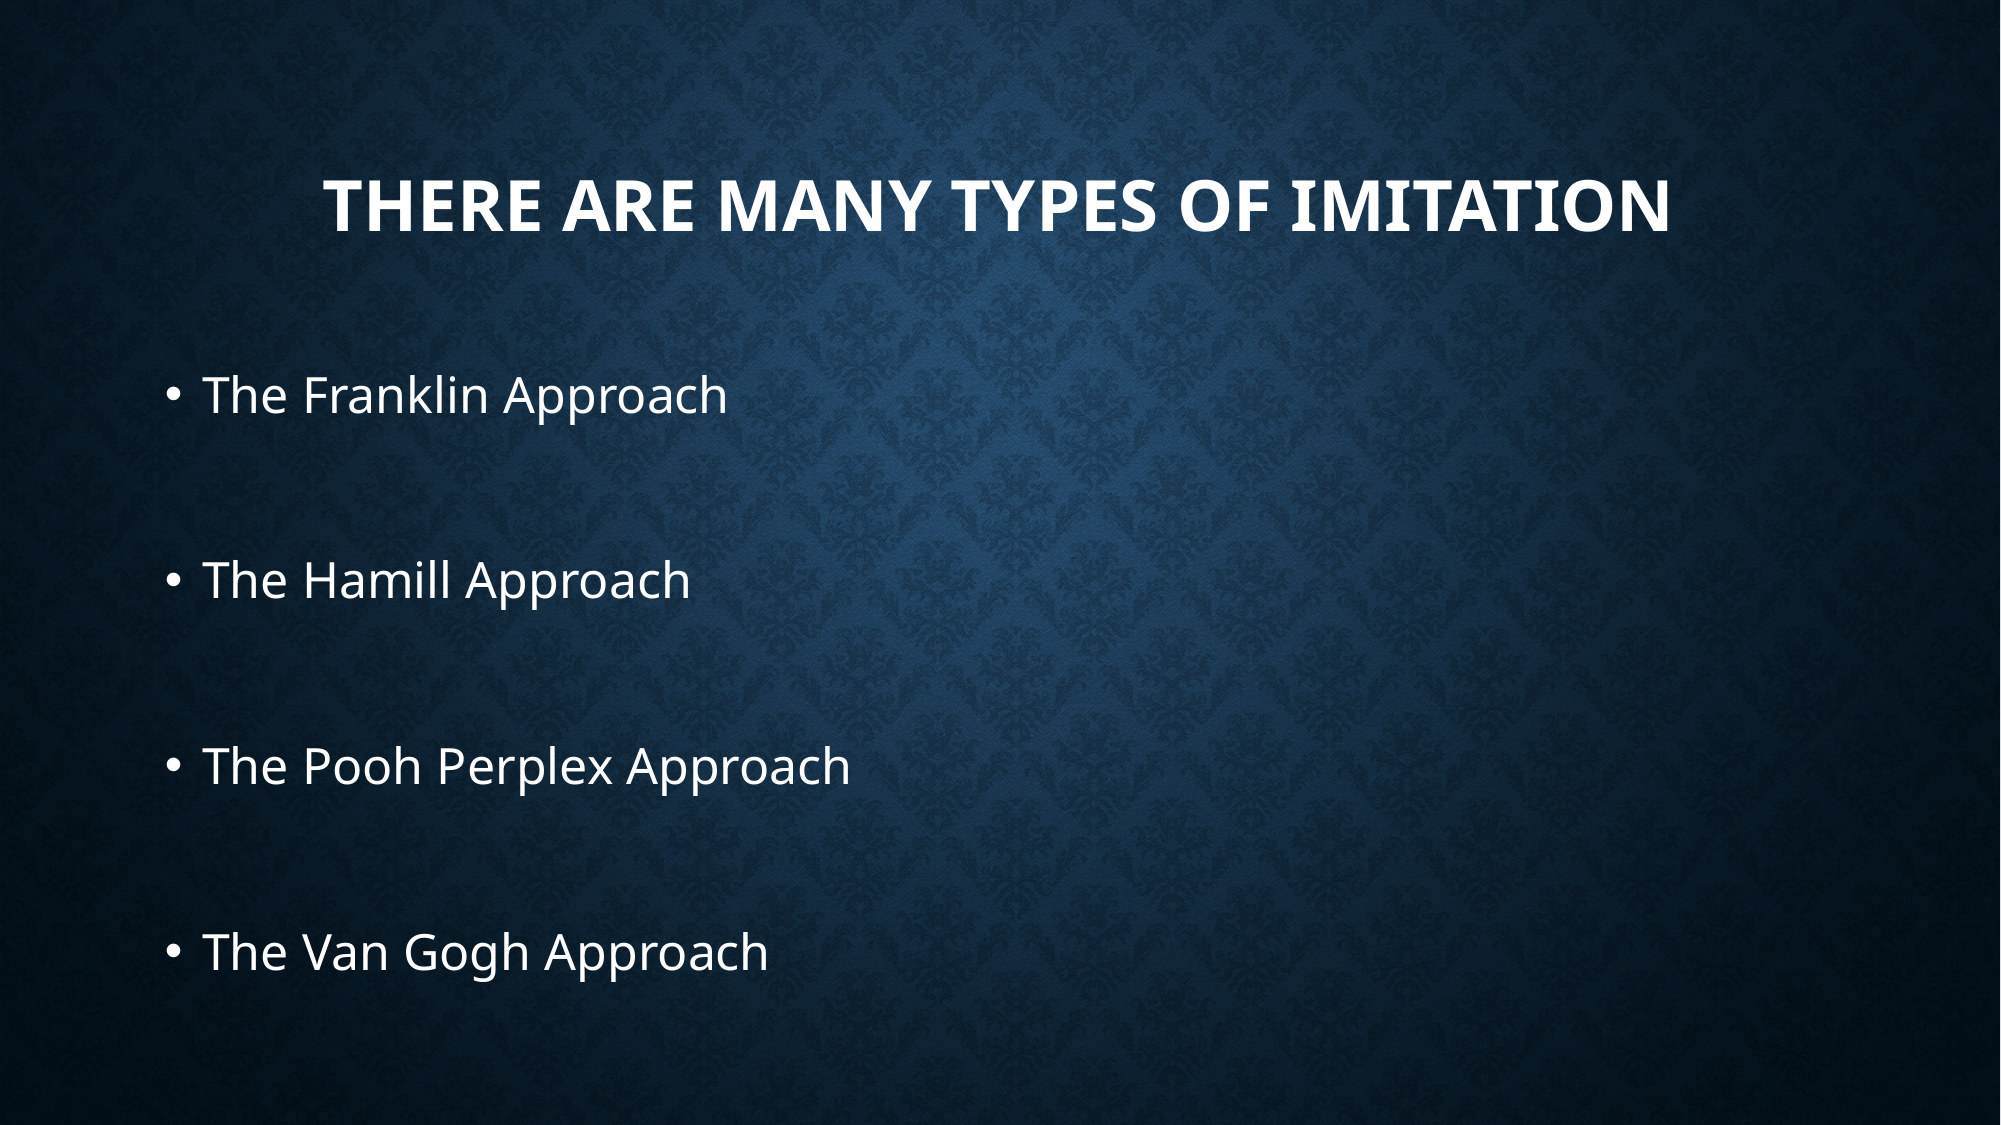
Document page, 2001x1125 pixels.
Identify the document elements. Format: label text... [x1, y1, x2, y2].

list The Franklin Approach The Hamill Approach The Pooh Perplex Approach The Van Gogh Approach [149, 343, 1849, 950]
title There are many types of Imitation [149, 99, 1849, 318]
